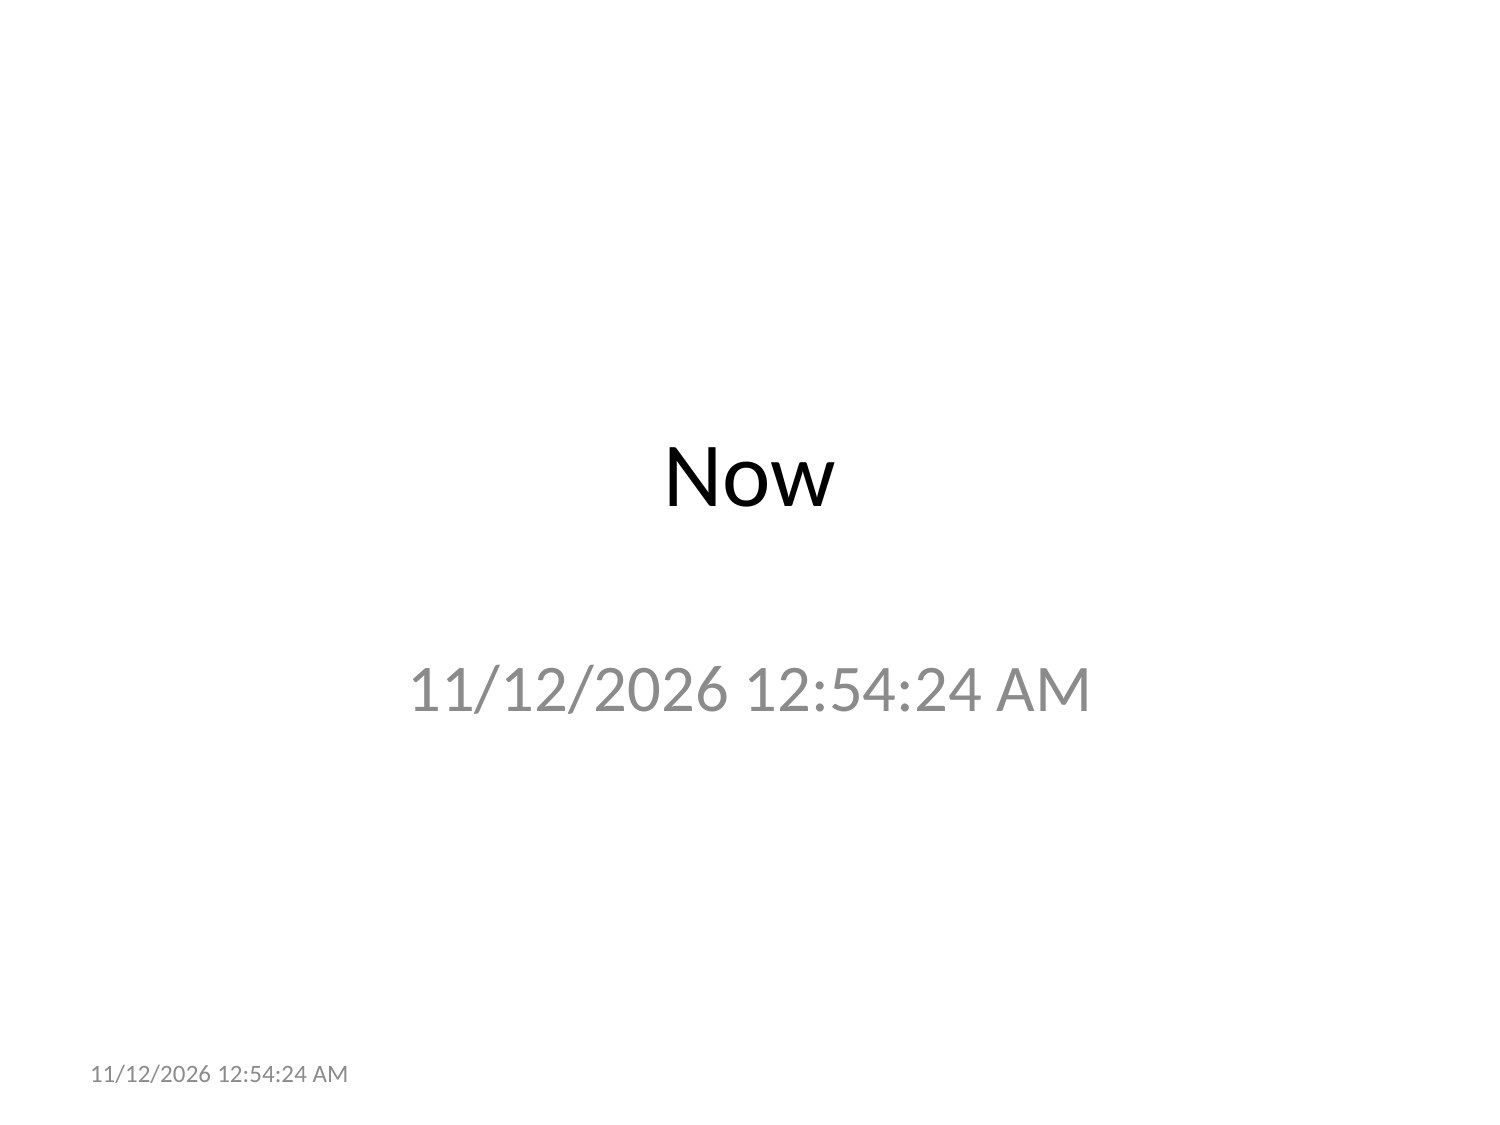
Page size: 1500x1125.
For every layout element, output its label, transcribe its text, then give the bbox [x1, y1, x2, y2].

subtitle 2011-12-19 10:20:04 AM [225, 637, 1275, 925]
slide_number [75, 1042, 425, 1103]
title Now [112, 349, 1388, 591]
